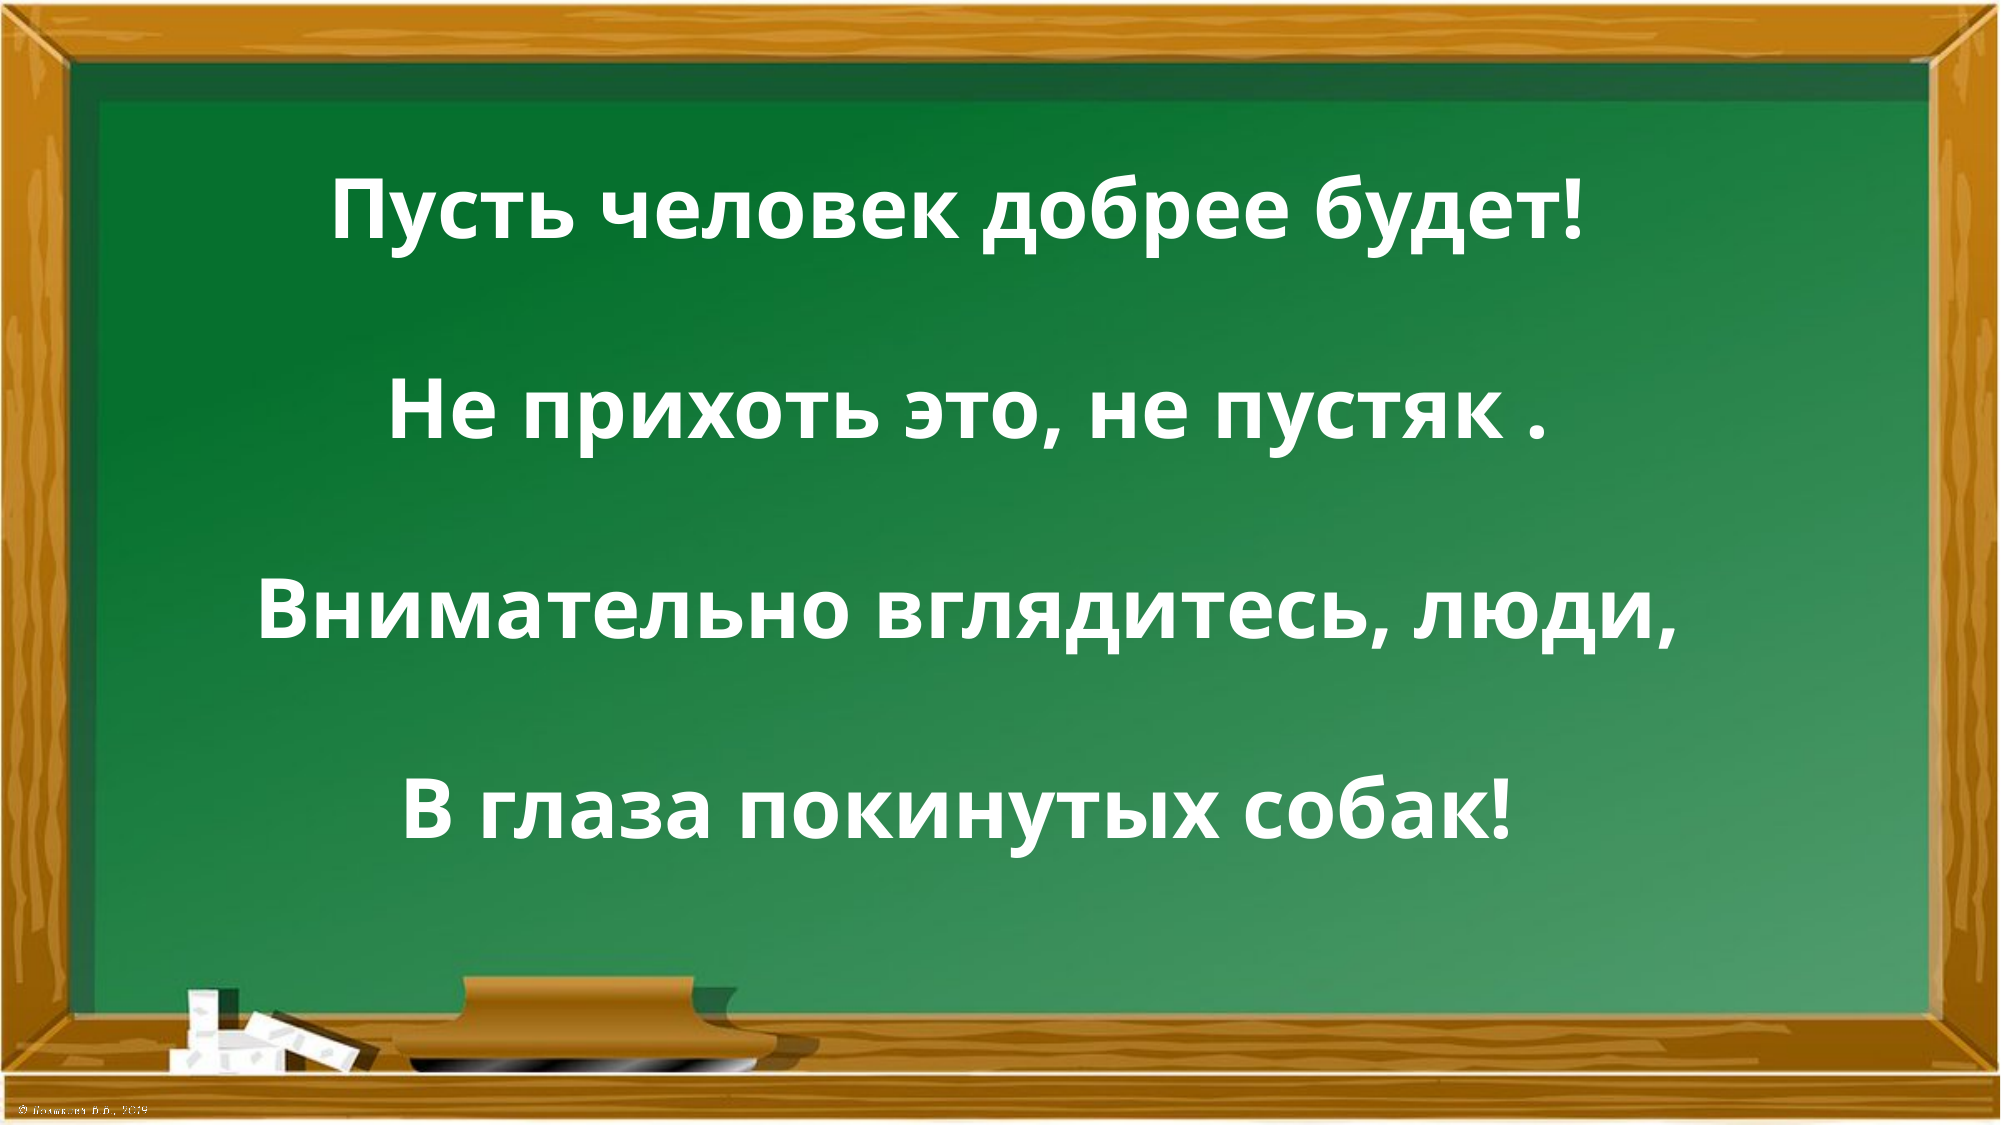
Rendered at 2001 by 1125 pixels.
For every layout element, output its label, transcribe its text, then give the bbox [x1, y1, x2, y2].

text_box Пусть человек добрее будет! Не прихоть это, не пустяк . Внимательно вглядитесь, люди, В глаза покинутых собак! [184, 147, 1751, 863]
picture [0, 0, 2001, 1125]
